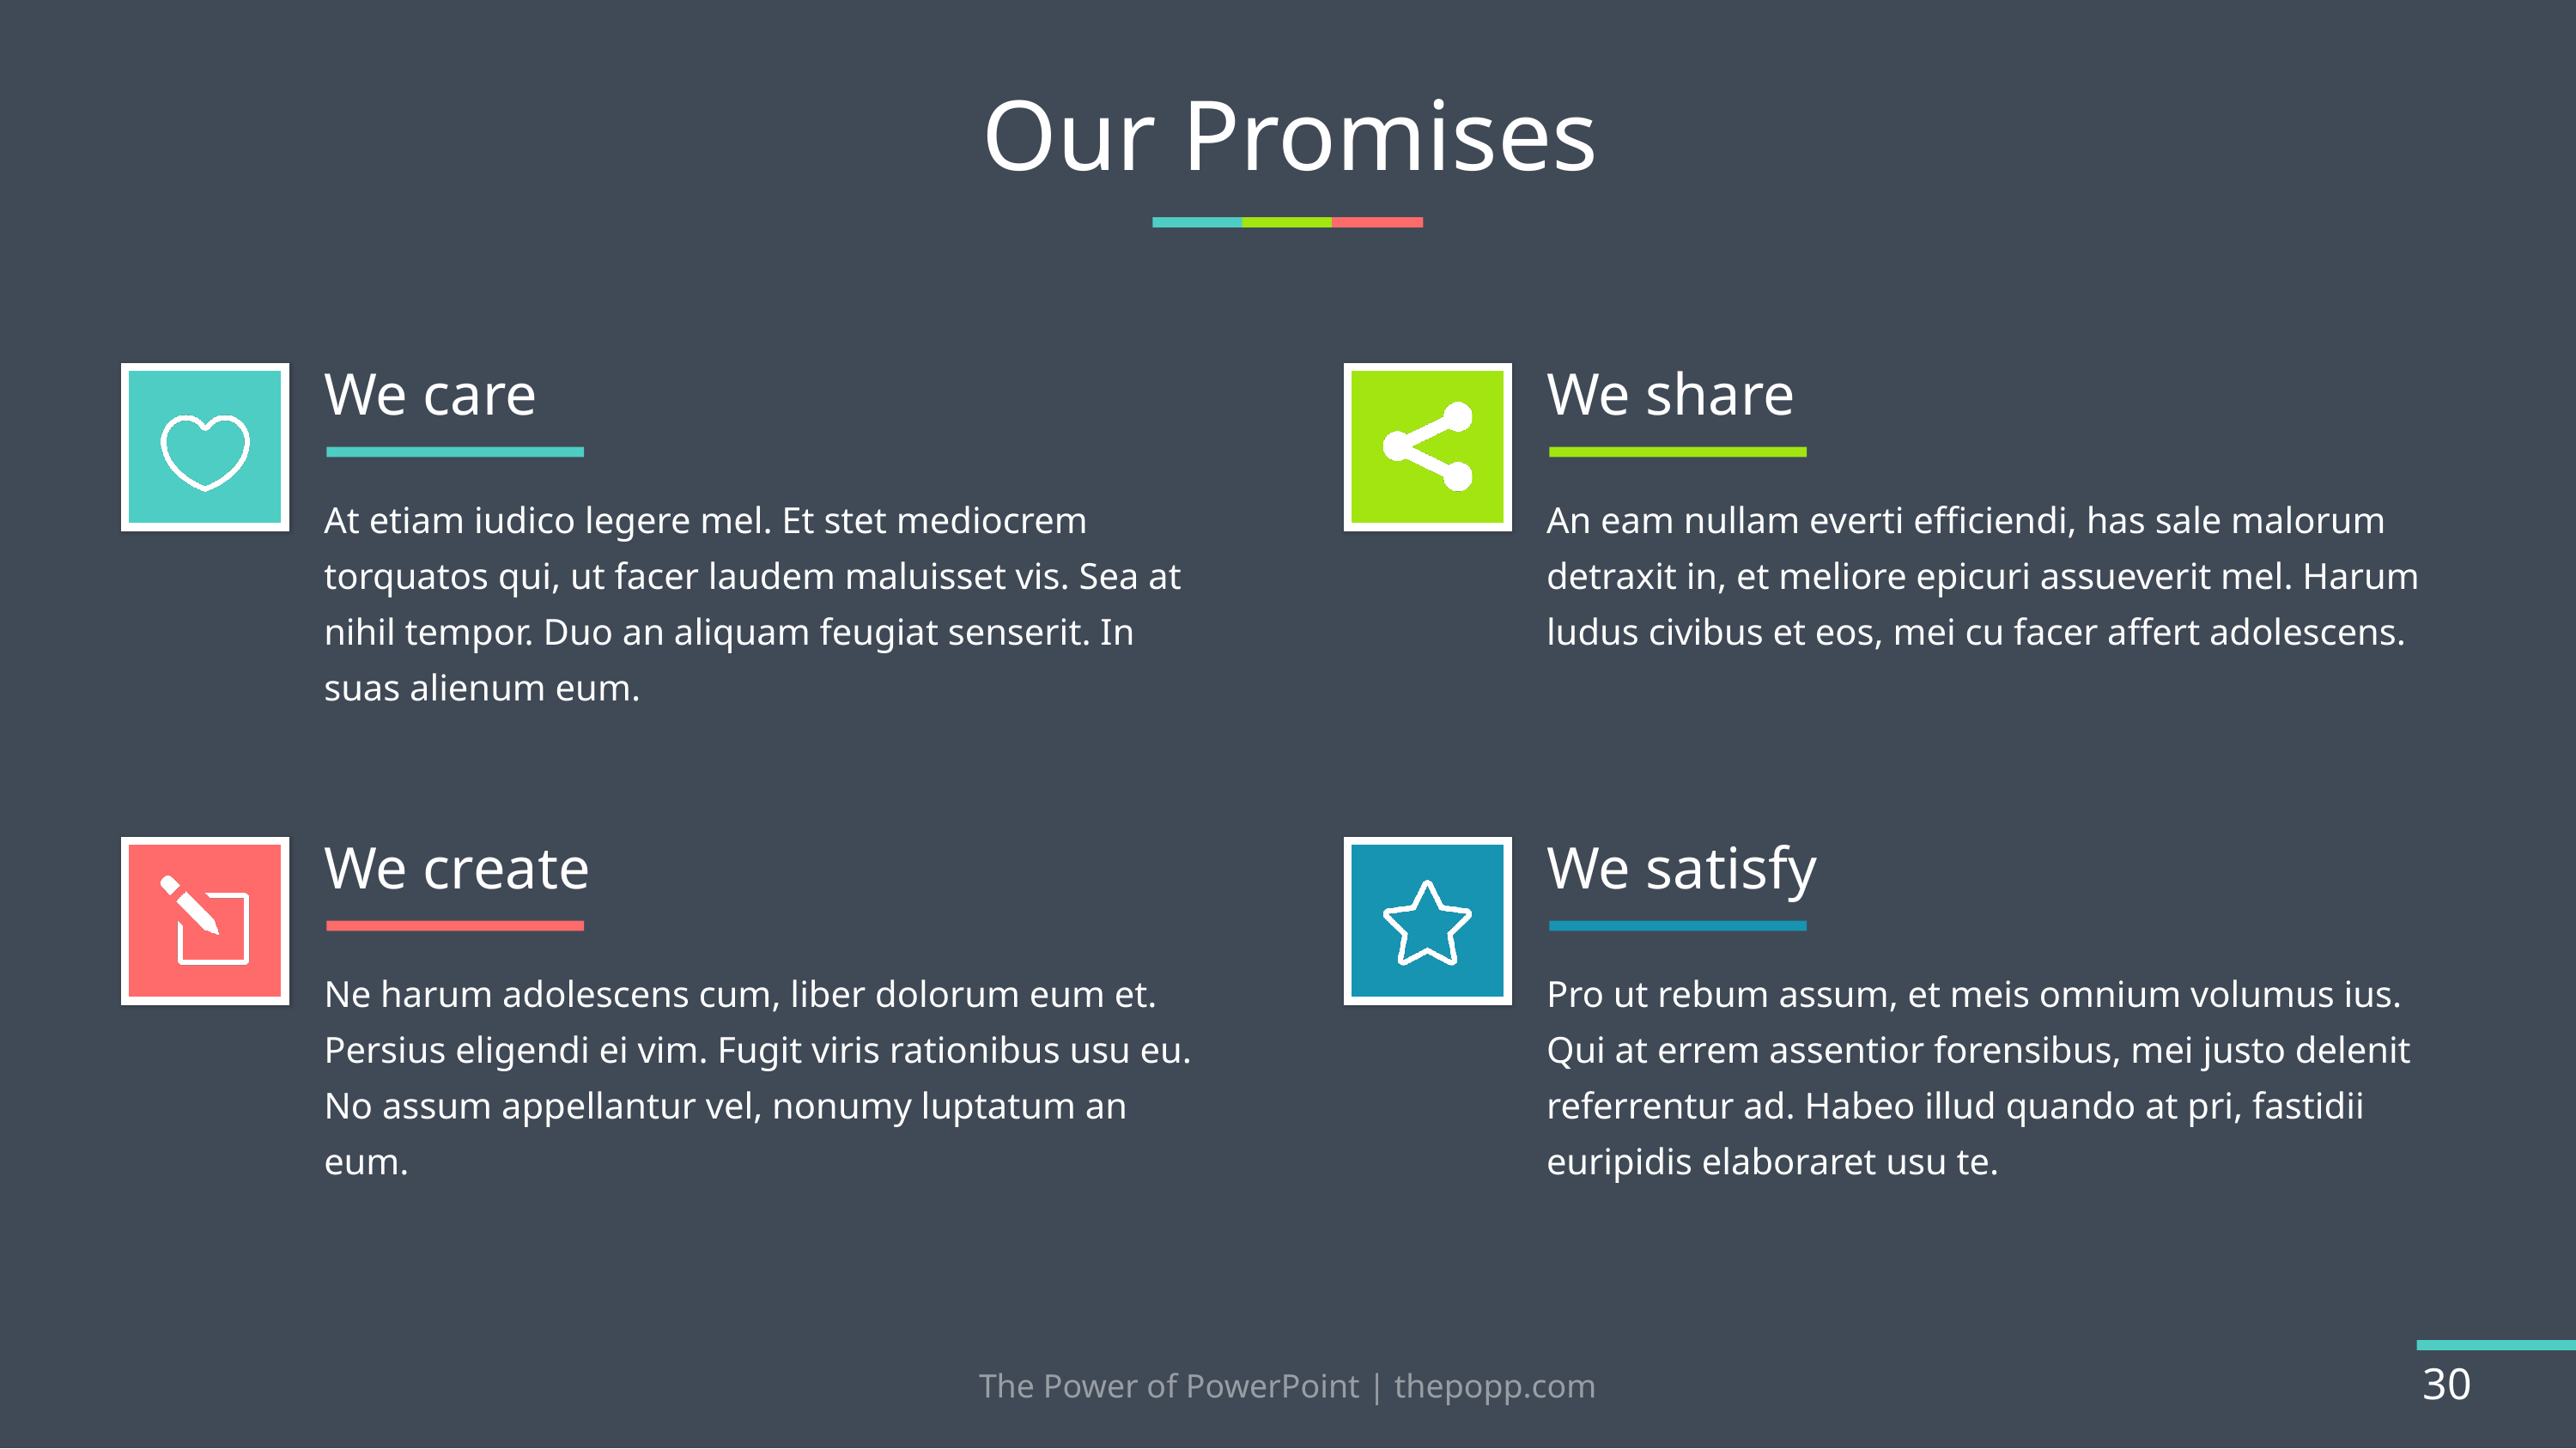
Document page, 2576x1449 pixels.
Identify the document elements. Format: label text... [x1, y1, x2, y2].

list An eam nullam everti efficiendi, has sale malorum detraxit in, et meliore epicuri assueverit mel. Harum ludus civibus et eos, mei cu facer affert adolescens. [1534, 478, 2439, 768]
picture [1382, 402, 1473, 492]
picture [161, 876, 250, 966]
list Pro ut rebum assum, et meis omnium volumus ius. Qui at errem assentior forensibus, mei justo delenit referrentur ad. Habeo illud quando at pri, fastidii euripidis elaboraret usu te. [1534, 952, 2439, 1242]
picture [1382, 876, 1473, 966]
title Our Promises [69, 49, 2512, 230]
list We create [311, 813, 1217, 919]
list At etiam iudico legere mel. Et stet mediocrem torquatos qui, ut facer laudem maluisset vis. Sea at nihil tempor. Duo an aliquam feugiat senserit. In suas alienum eum. [311, 478, 1217, 768]
list We satisfy [1534, 813, 2439, 919]
list We care [311, 339, 1217, 445]
slide_number 30 [2409, 1351, 2576, 1421]
footer The Power of PowerPoint | thepopp.com [853, 1349, 1723, 1427]
list Ne harum adolescens cum, liber dolorum eum et. Persius eligendi ei vim. Fugit viris rationibus usu eu. No assum appellantur vel, nonumy luptatum an eum. [311, 952, 1217, 1242]
picture [161, 402, 250, 492]
list We share [1534, 339, 2439, 445]
